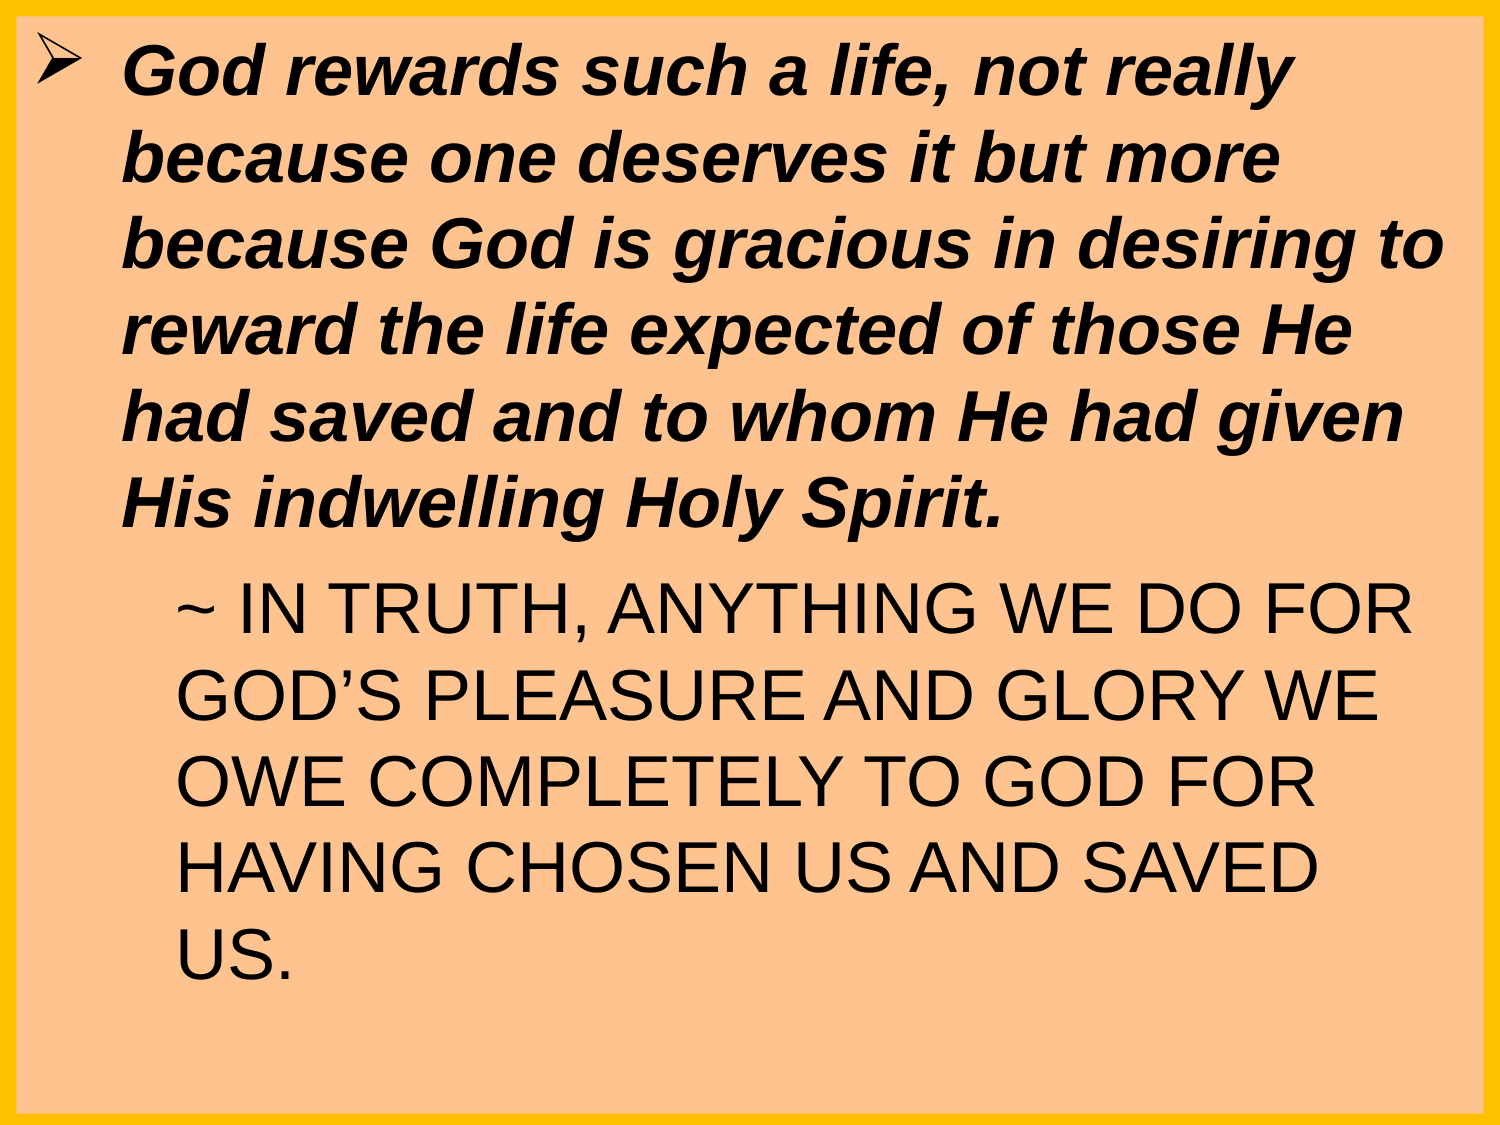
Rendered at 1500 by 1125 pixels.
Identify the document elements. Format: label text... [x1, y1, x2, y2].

subtitle God rewards such a life, not really because one deserves it but more because God is gracious in desiring to reward the life expected of those He had saved and to whom He had given His indwelling Holy Spirit. ~ IN TRUTH, ANYTHING WE DO FOR GOD’S PLEASURE AND GLORY WE OWE COMPLETELY TO GOD FOR HAVING CHOSEN US AND SAVED US. [16, 16, 1484, 1114]
